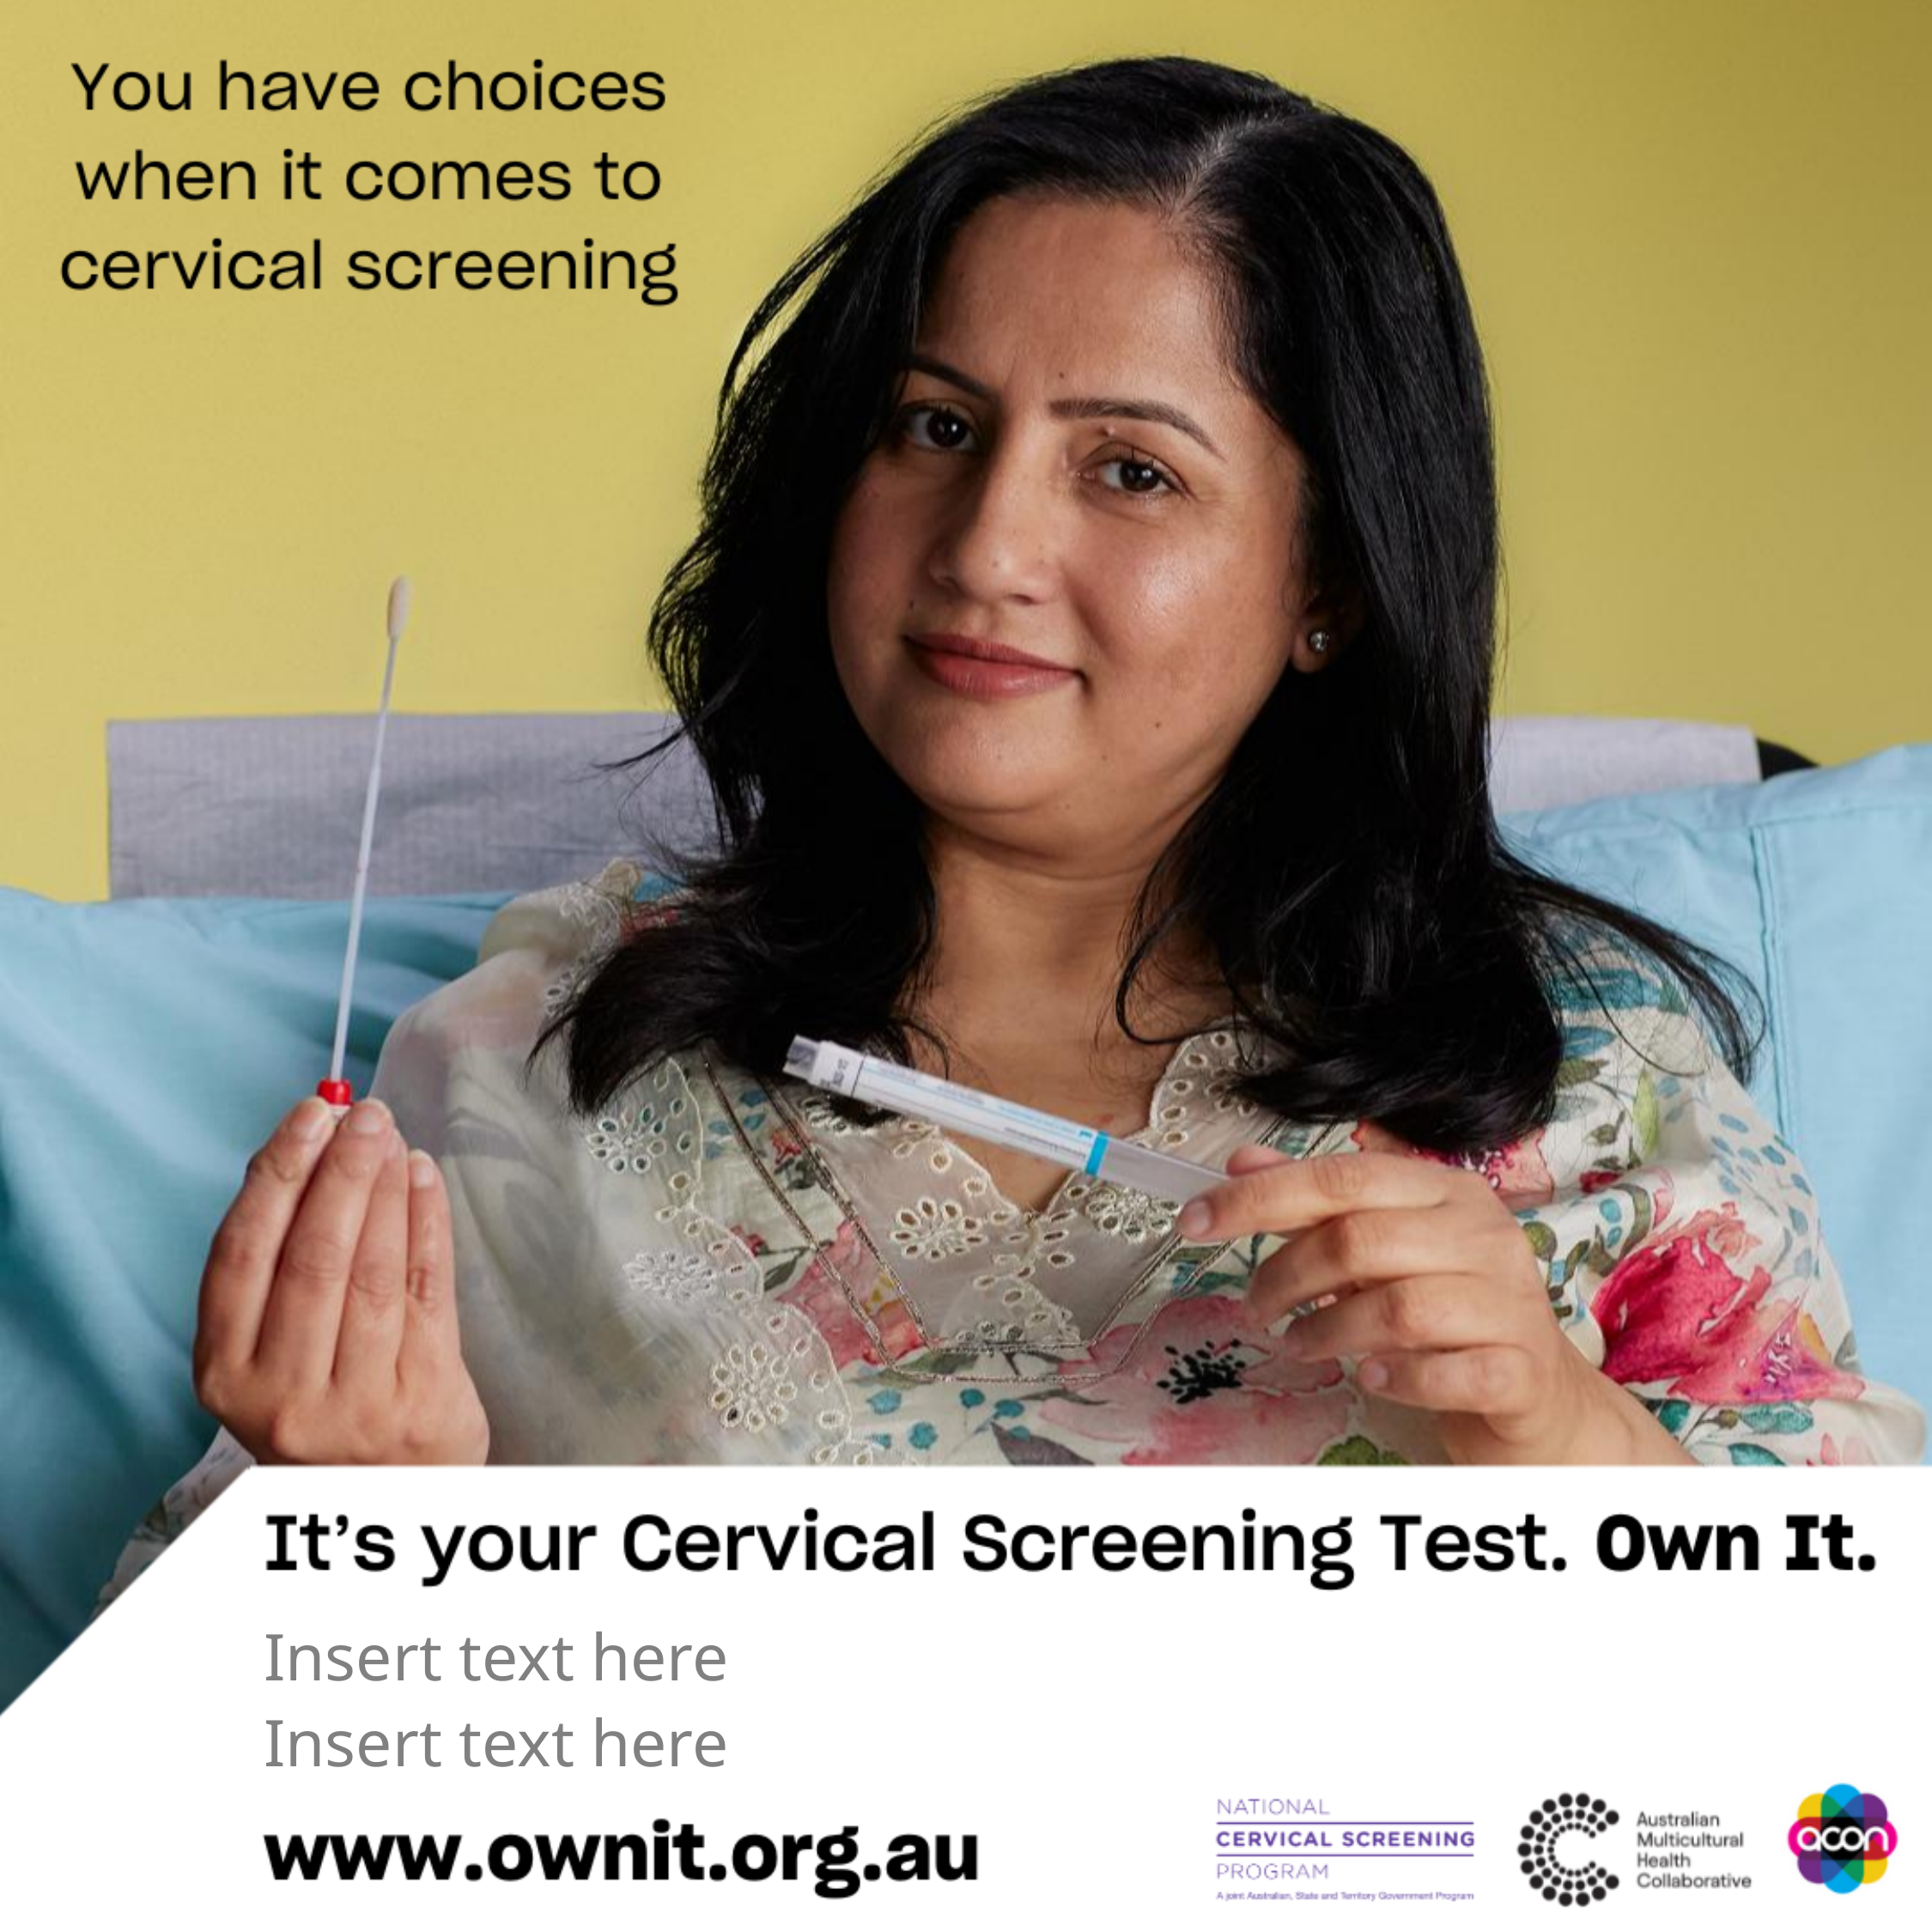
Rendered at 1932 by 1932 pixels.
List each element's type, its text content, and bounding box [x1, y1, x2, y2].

text_box Insert text here [251, 1610, 1864, 1701]
text_box Insert text here [251, 1696, 1298, 1786]
picture [0, 0, 1932, 1932]
